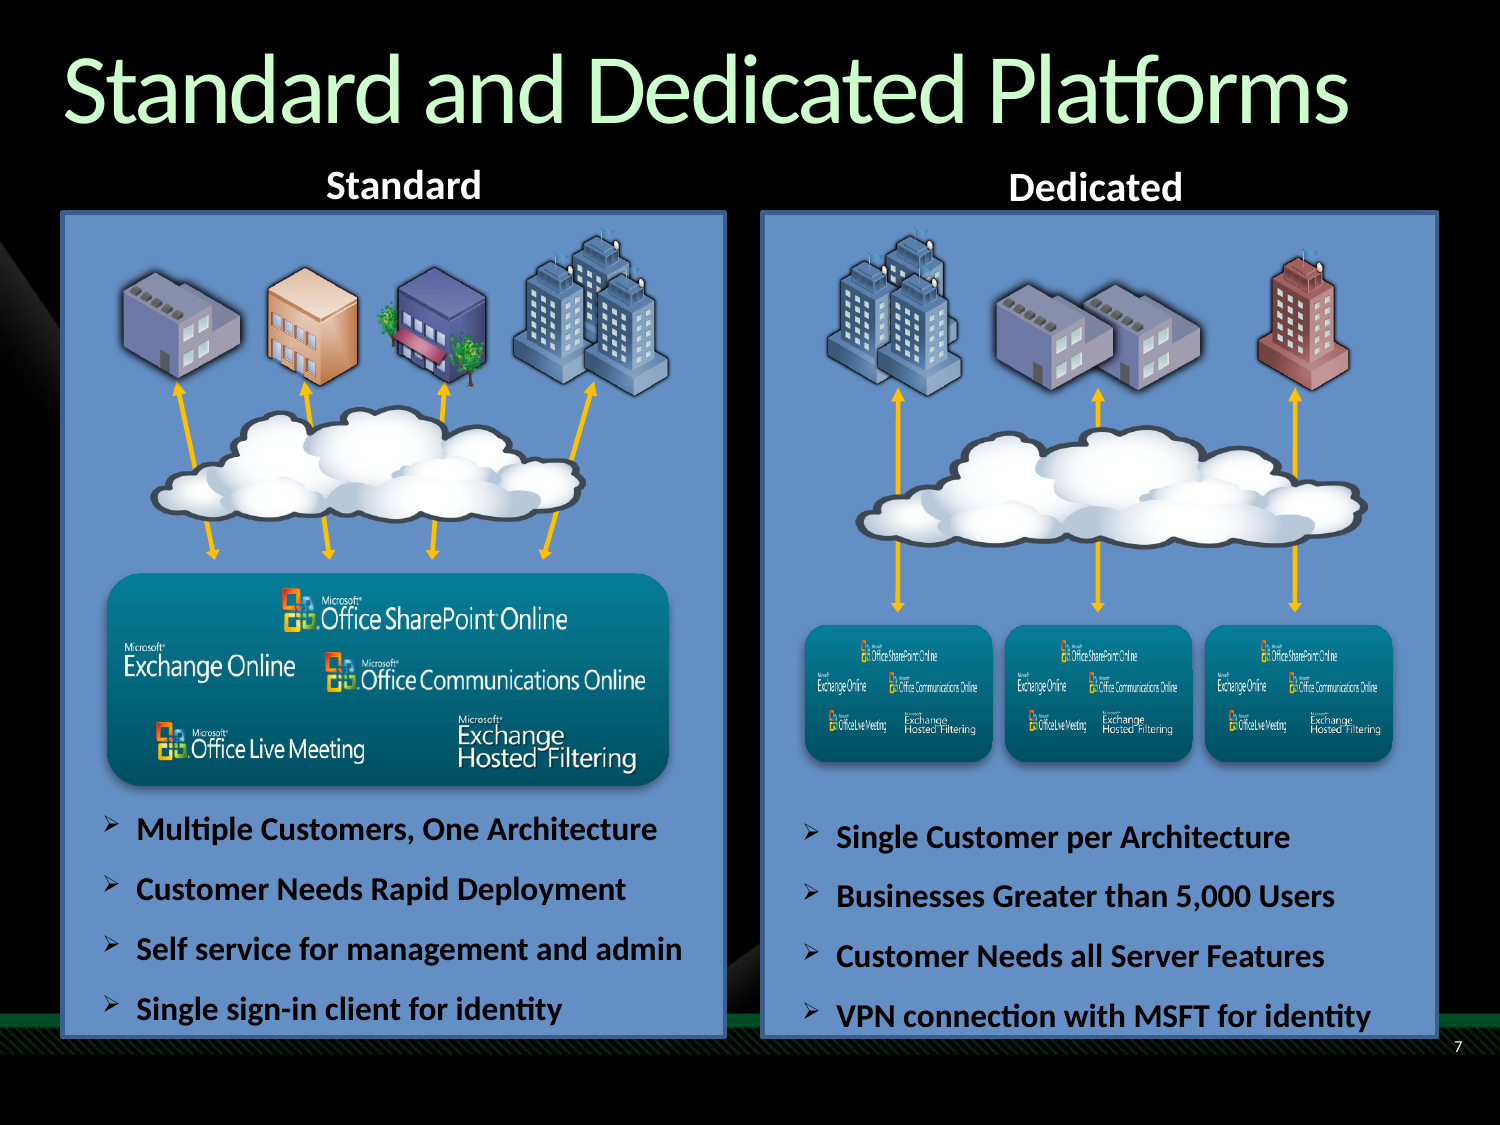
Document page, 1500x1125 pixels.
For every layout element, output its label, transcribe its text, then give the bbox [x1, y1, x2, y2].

picture [0, 0, 1500, 1125]
text_box [62, 212, 725, 1038]
text_box Single Customer per Architecture Businesses Greater than 5,000 Users Customer Needs all Server Features VPN connection with MSFT for identity [787, 787, 1425, 1042]
text_box Multiple Customers, One Architecture Customer Needs Rapid Deployment Self service for management and admin Single sign-in client for identity [87, 779, 713, 1035]
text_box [805, 151, 1393, 763]
title Standard and Dedicated Platforms [62, 37, 1438, 147]
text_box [106, 149, 673, 787]
text_box [762, 212, 1438, 1038]
text_box 7 [1420, 1016, 1478, 1076]
